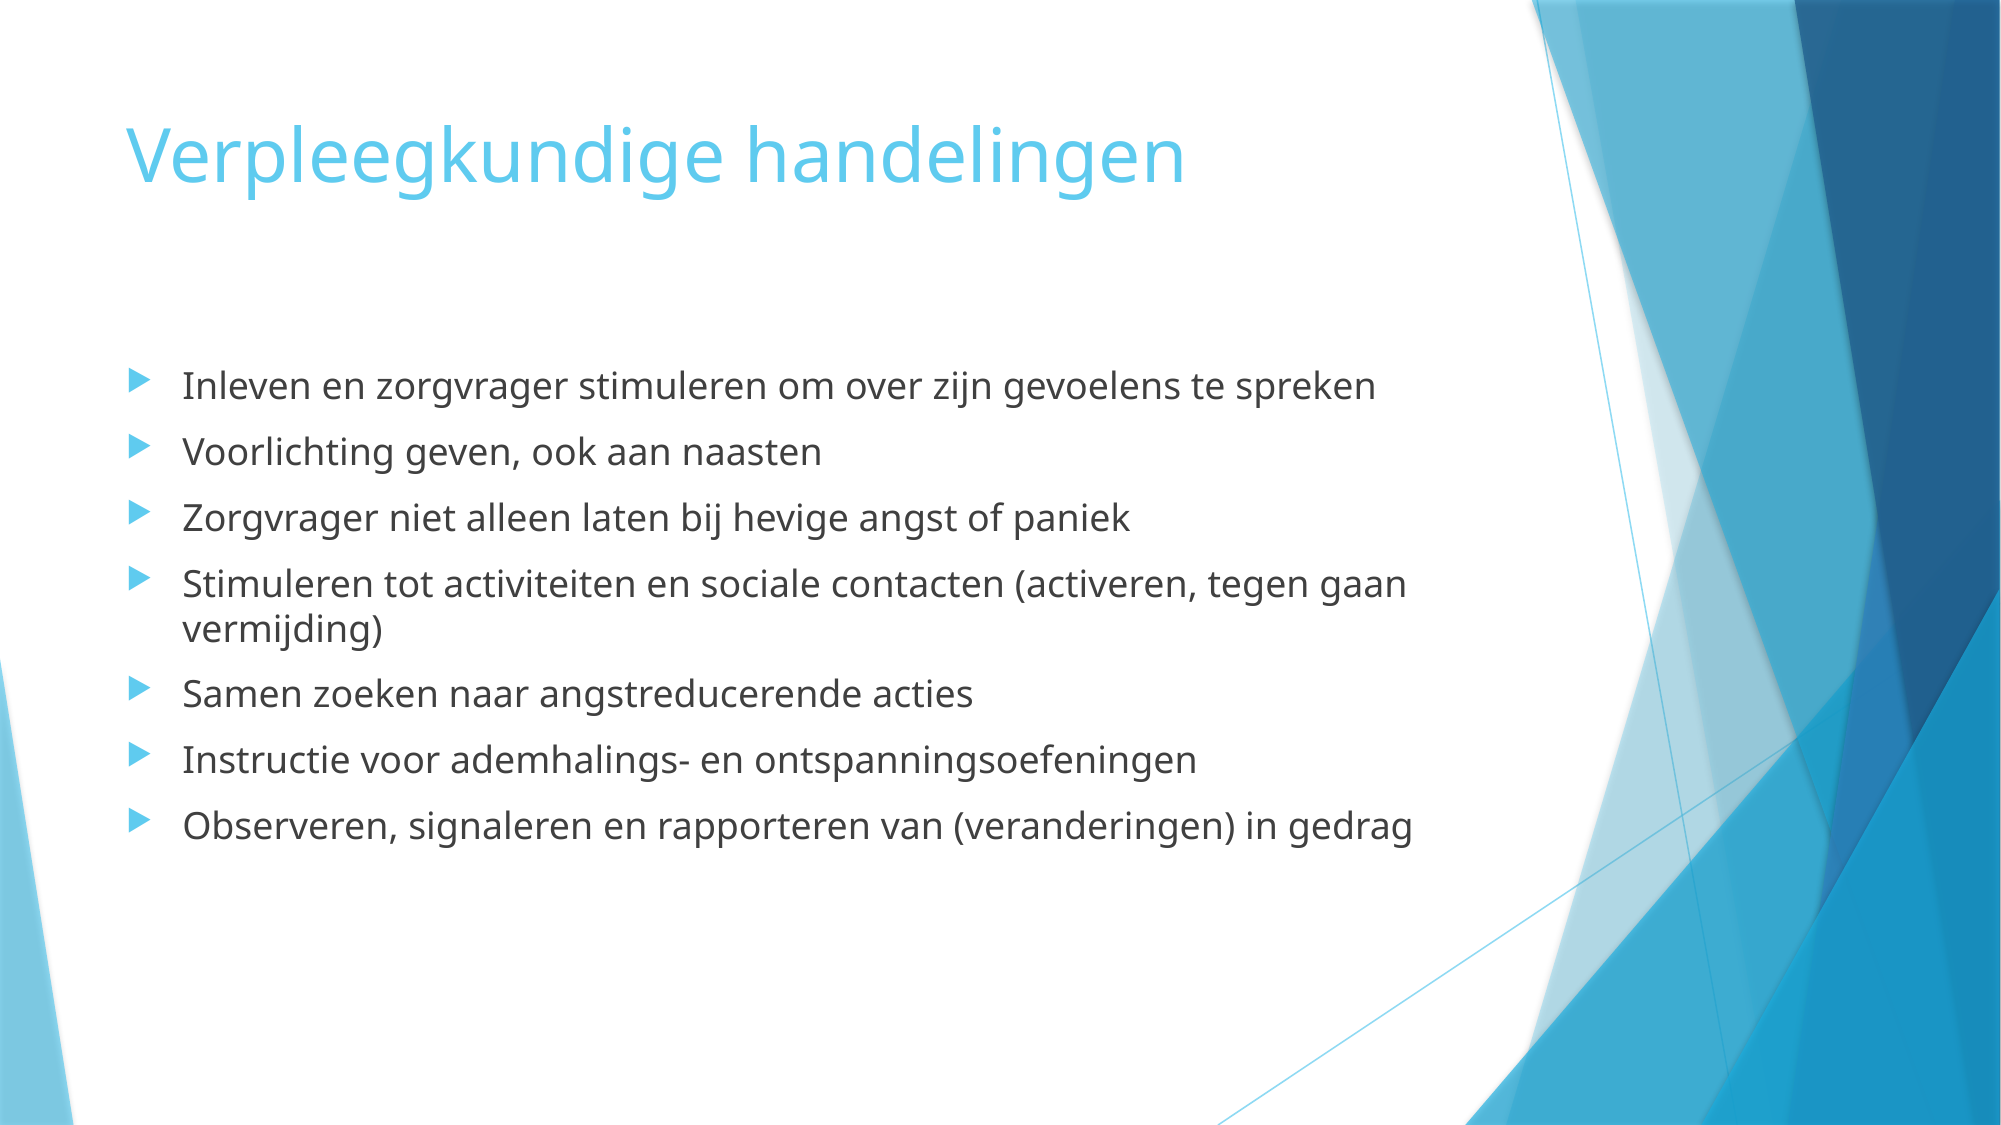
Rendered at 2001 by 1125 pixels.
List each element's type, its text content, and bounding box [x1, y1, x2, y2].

title Verpleegkundige handelingen [111, 99, 1522, 317]
list Inleven en zorgvrager stimuleren om over zijn gevoelens te spreken Voorlichting geven, ook aan naasten Zorgvrager niet alleen laten bij hevige angst of paniek Stimuleren tot activiteiten en sociale contacten (activeren, tegen gaan vermijding) Samen zoeken naar angstreducerende acties Instructie voor ademhalings- en ontspanningsoefeningen Observeren, signaleren en rapporteren van (veranderingen) in gedrag [111, 354, 1522, 992]
